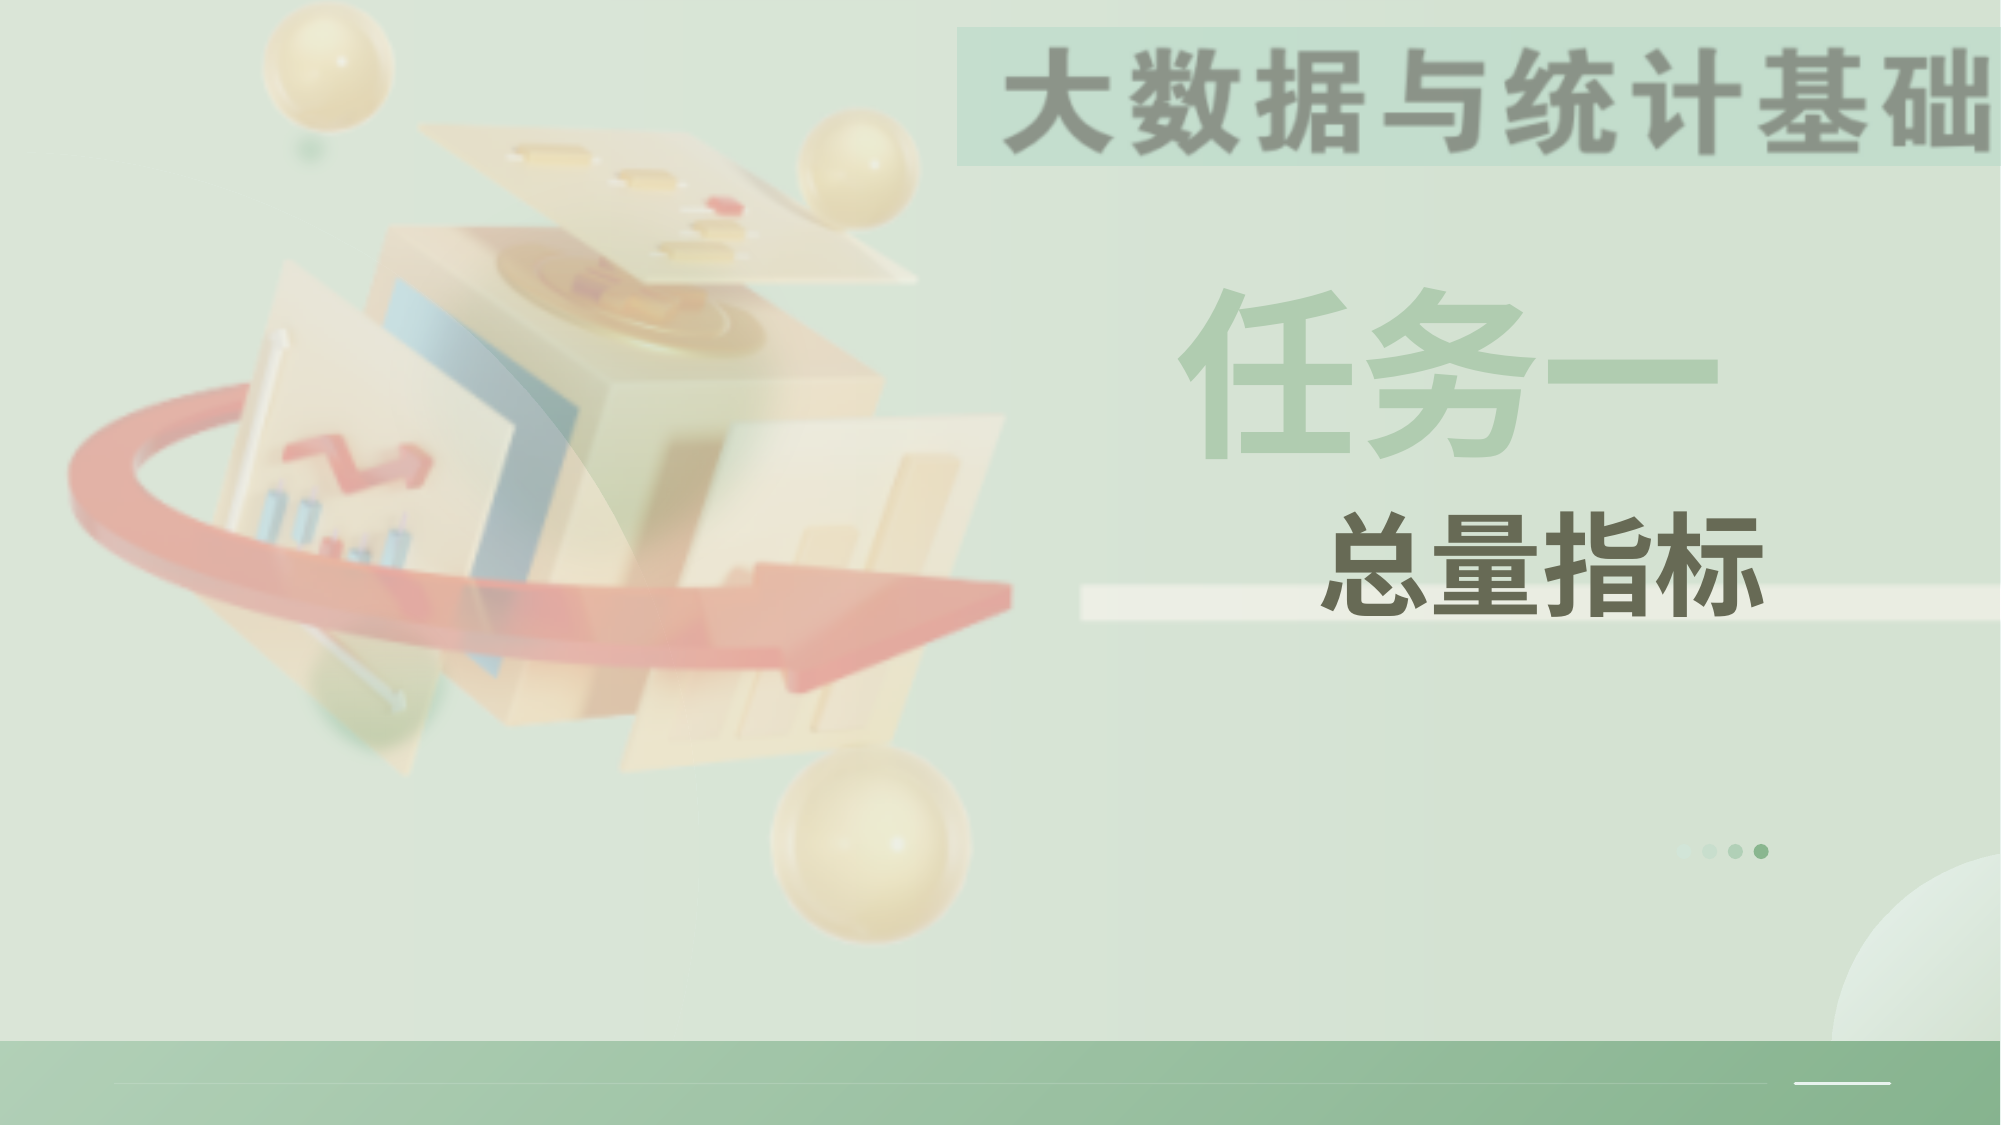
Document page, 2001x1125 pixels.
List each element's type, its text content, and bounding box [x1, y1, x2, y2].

list 任务一 [870, 182, 1767, 480]
title 总量指标 [870, 495, 1768, 833]
